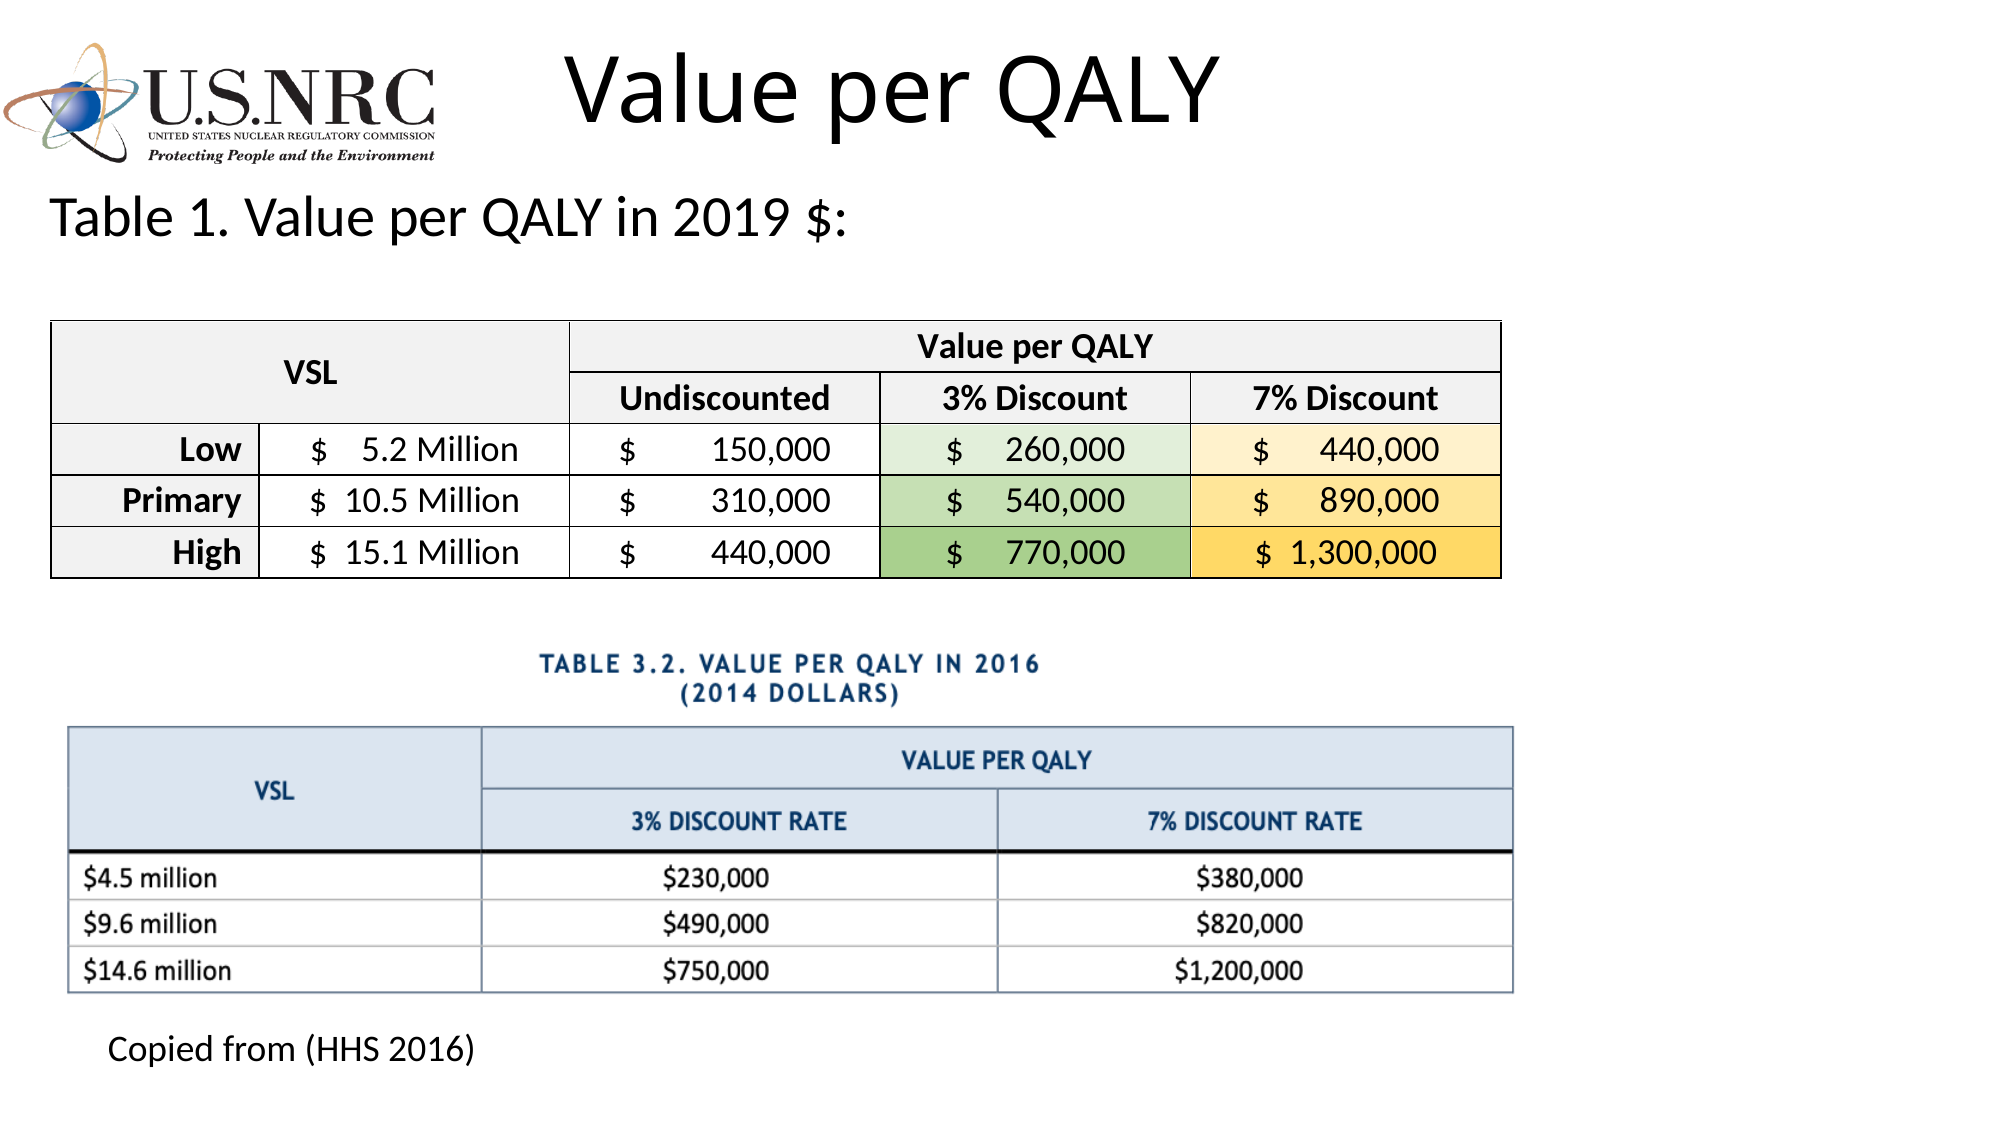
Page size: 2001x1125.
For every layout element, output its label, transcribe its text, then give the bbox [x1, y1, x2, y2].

title Value per QALY [549, 7, 1863, 178]
picture [0, 319, 1556, 629]
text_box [60, 635, 1528, 1091]
picture [0, 38, 438, 168]
list Table 1. Value per QALY in 2019 $: [34, 178, 1863, 1010]
